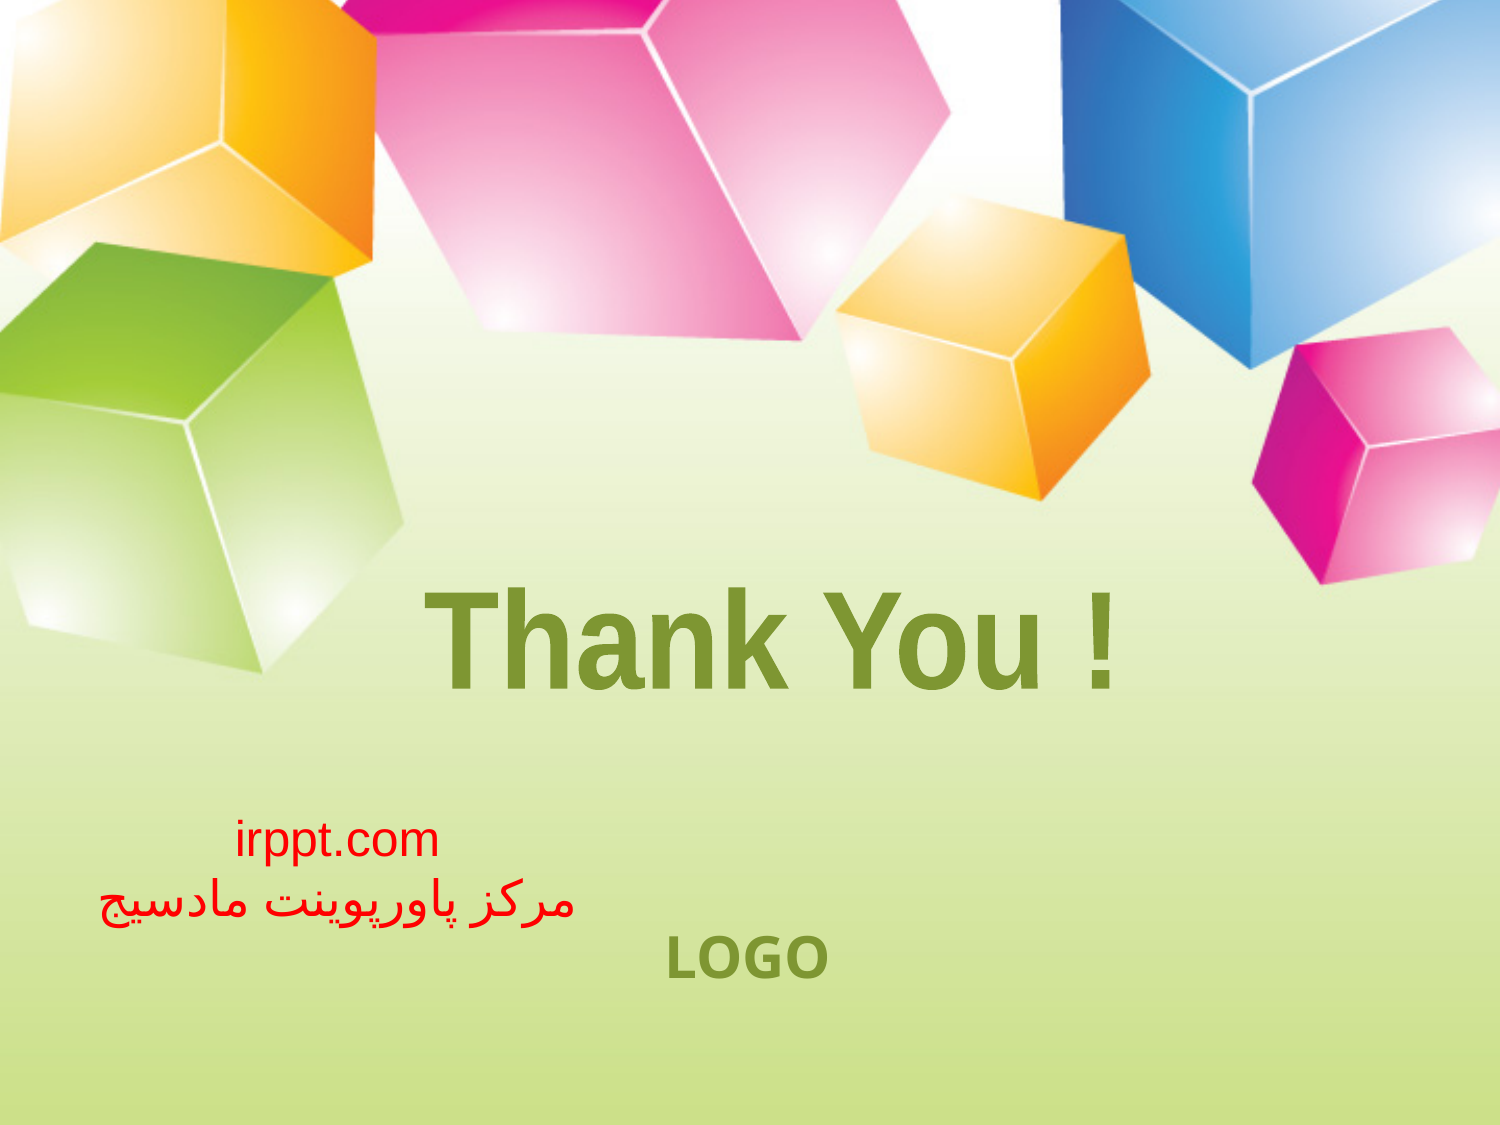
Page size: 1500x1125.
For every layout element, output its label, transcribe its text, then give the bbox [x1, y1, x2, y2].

picture [0, 0, 1500, 1125]
text_box irppt.com مرکز پاورپوینت مادسیج [82, 798, 593, 934]
